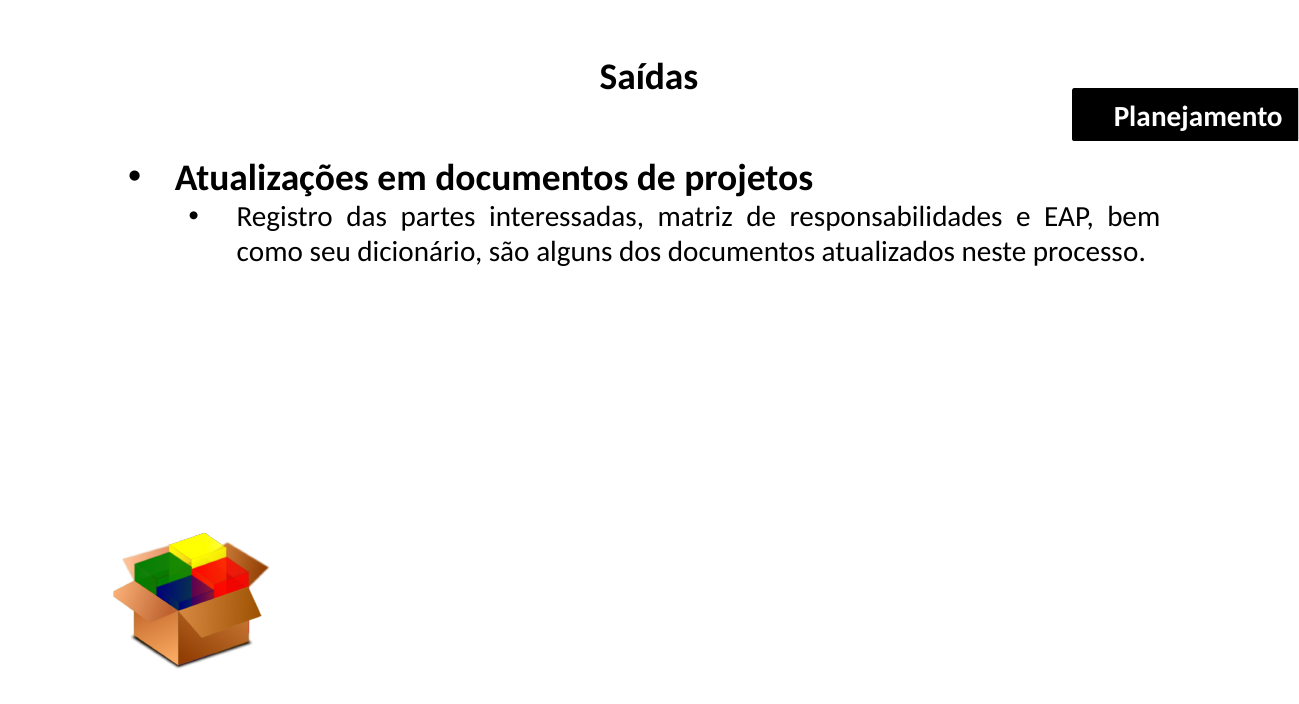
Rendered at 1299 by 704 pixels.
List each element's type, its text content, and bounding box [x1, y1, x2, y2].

text_box Saídas [0, 44, 1299, 106]
text_box Planejamento [1074, 90, 1299, 140]
text_box Atualizações em documentos de projetos Registro das partes interessadas, matriz de responsabilidades e EAP, bem como seu dicionário, são alguns dos documentos atualizados neste processo. [113, 145, 1177, 312]
picture [112, 520, 273, 672]
